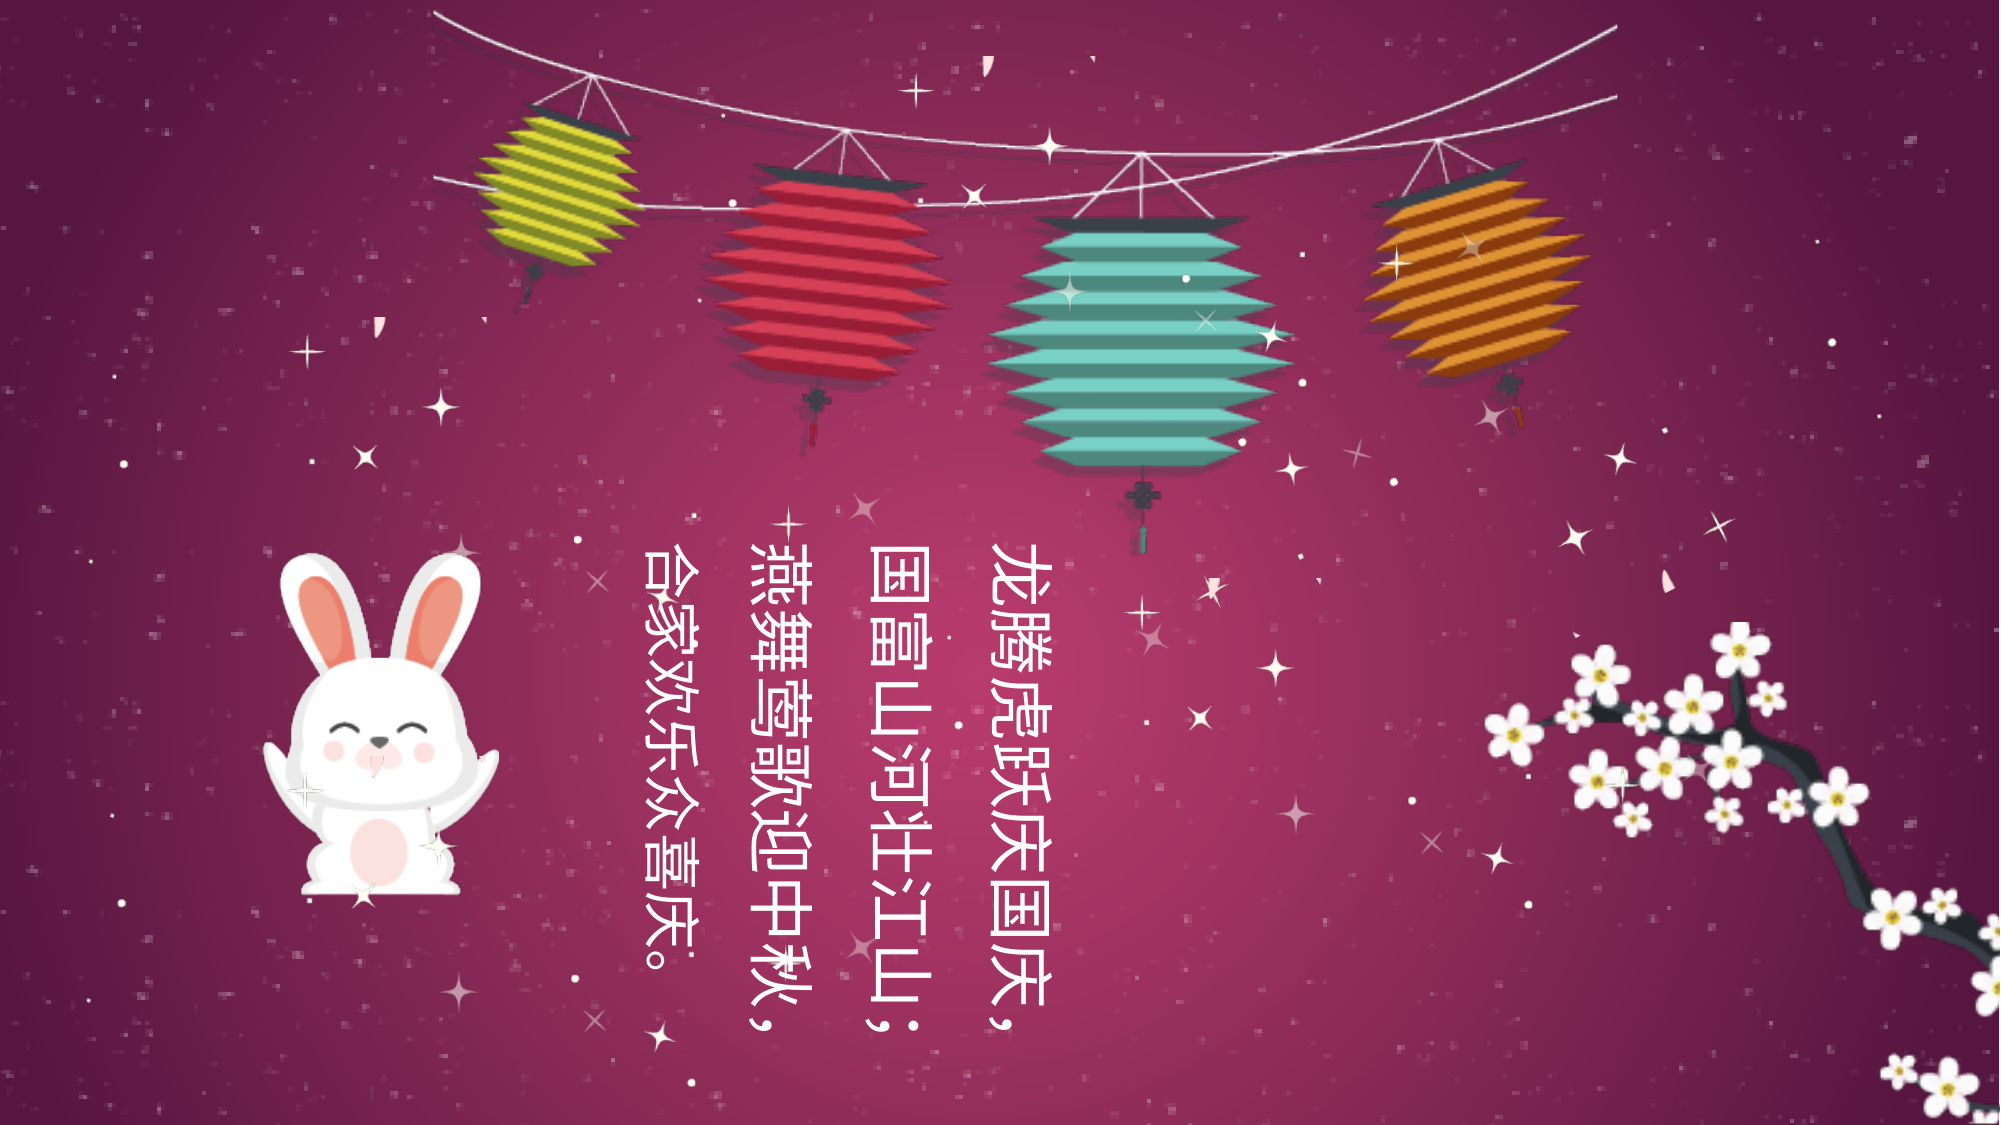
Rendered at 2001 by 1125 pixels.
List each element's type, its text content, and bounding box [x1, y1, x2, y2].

picture [0, 0, 2000, 1125]
text_box 龙腾虎跃庆国庆， 国富山河壮江山； 燕舞莺歌迎中秋， 合家欢乐众喜庆。 [540, 662, 716, 756]
